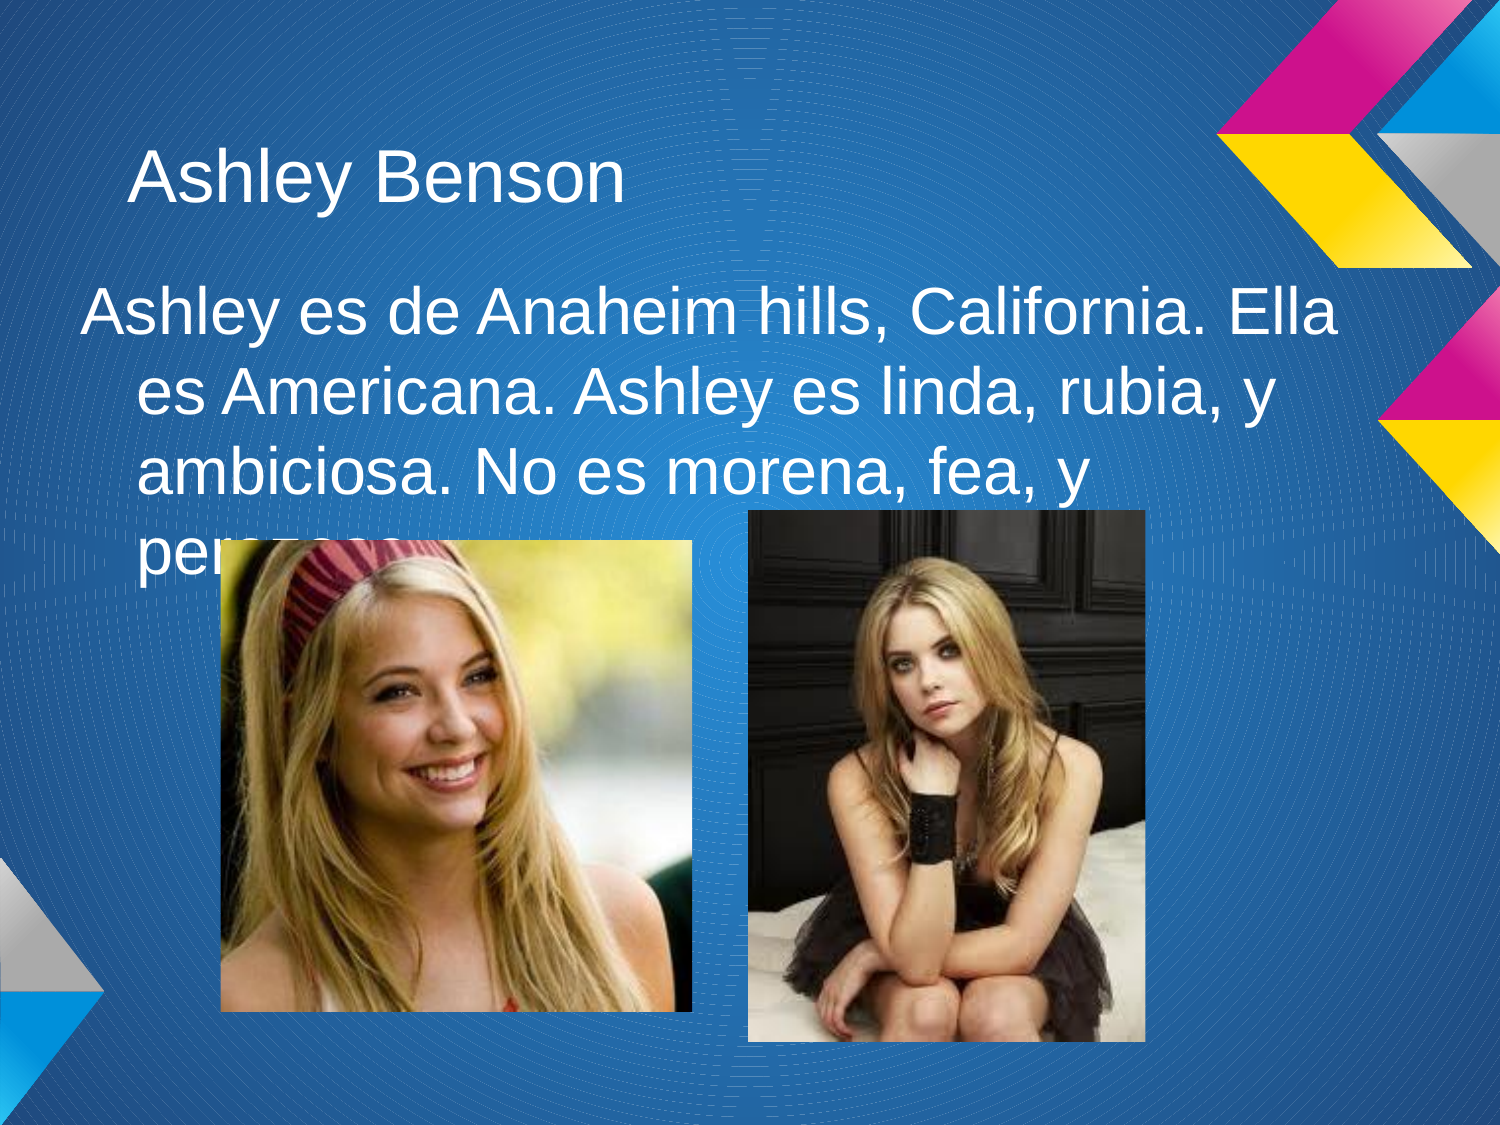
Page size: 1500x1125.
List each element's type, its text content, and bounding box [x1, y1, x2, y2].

text_box [748, 510, 1146, 1042]
list Ashley es de Anaheim hills, California. Ella es Americana. Ashley es linda, rubia, y ambiciosa. No es morena, fea, y perezosa. [65, 252, 1416, 921]
text_box [220, 540, 693, 1012]
title Ashley Benson [75, 14, 1204, 233]
